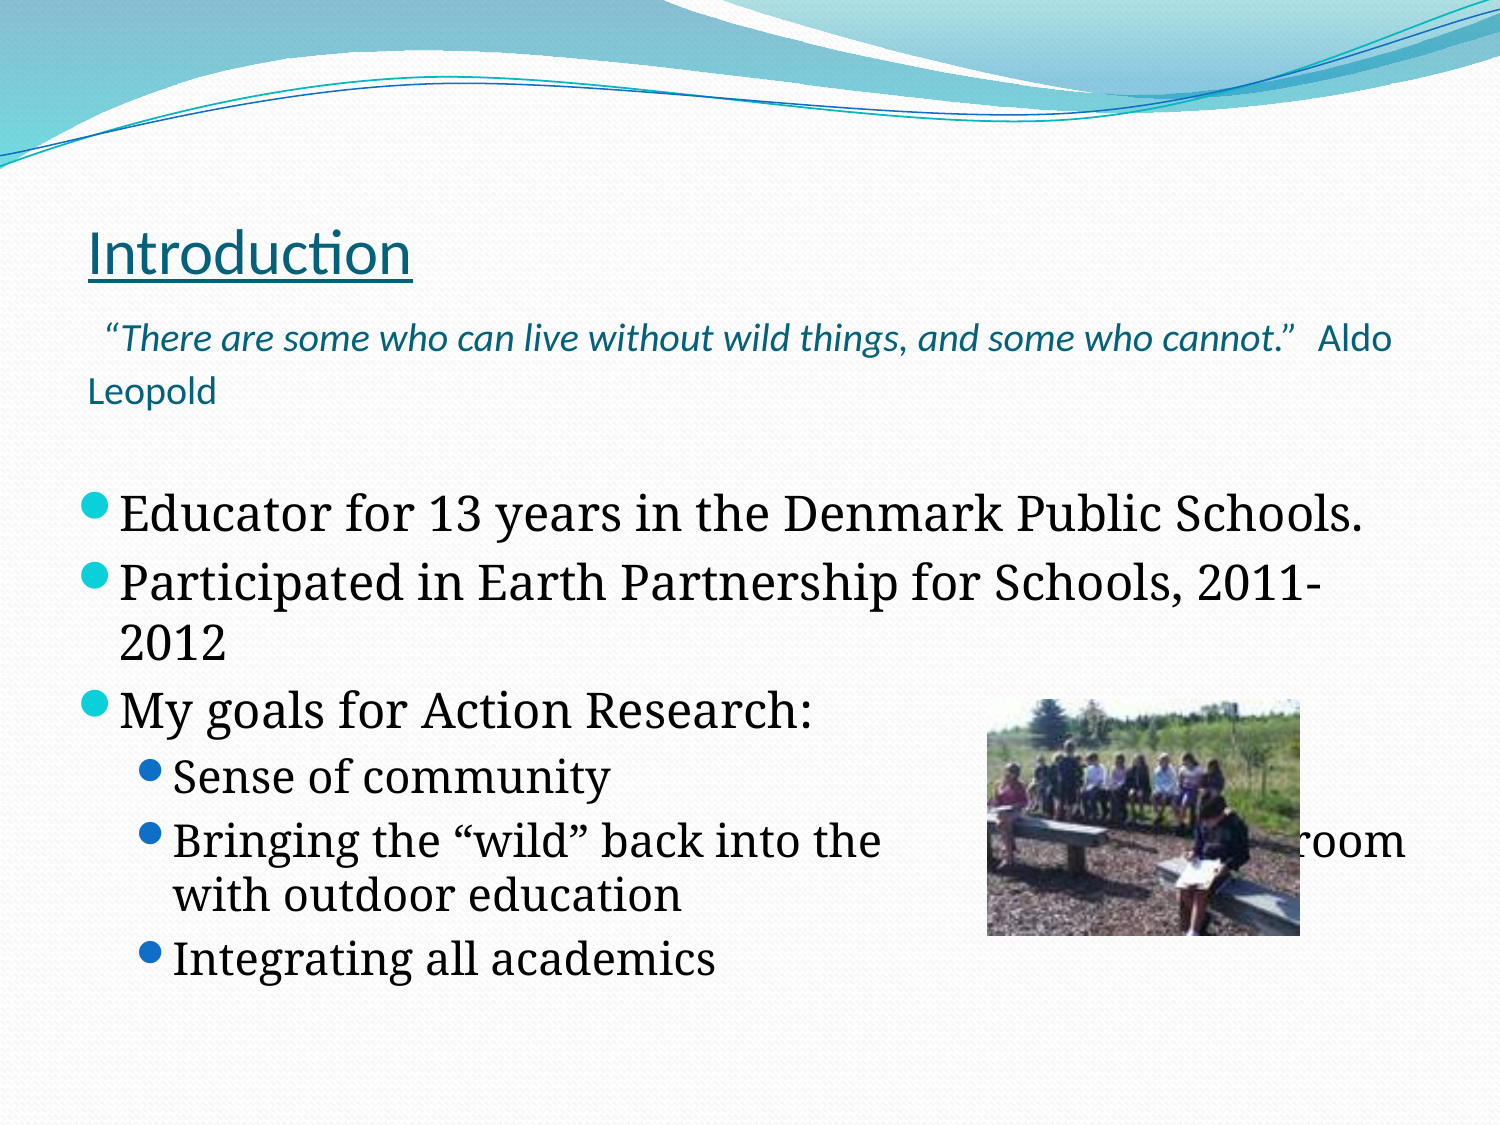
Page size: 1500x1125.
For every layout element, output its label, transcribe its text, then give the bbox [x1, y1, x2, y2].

title Introduction “There are some who can live without wild things, and some who cannot.” Aldo Leopold [87, 200, 1438, 413]
picture [987, 699, 1301, 936]
list Educator for 13 years in the Denmark Public Schools. Participated in Earth Partnership for Schools, 2011-2012 My goals for Action Research: Sense of community Bringing the “wild” back into the classroom with outdoor education Integrating all academics [62, 474, 1425, 1038]
